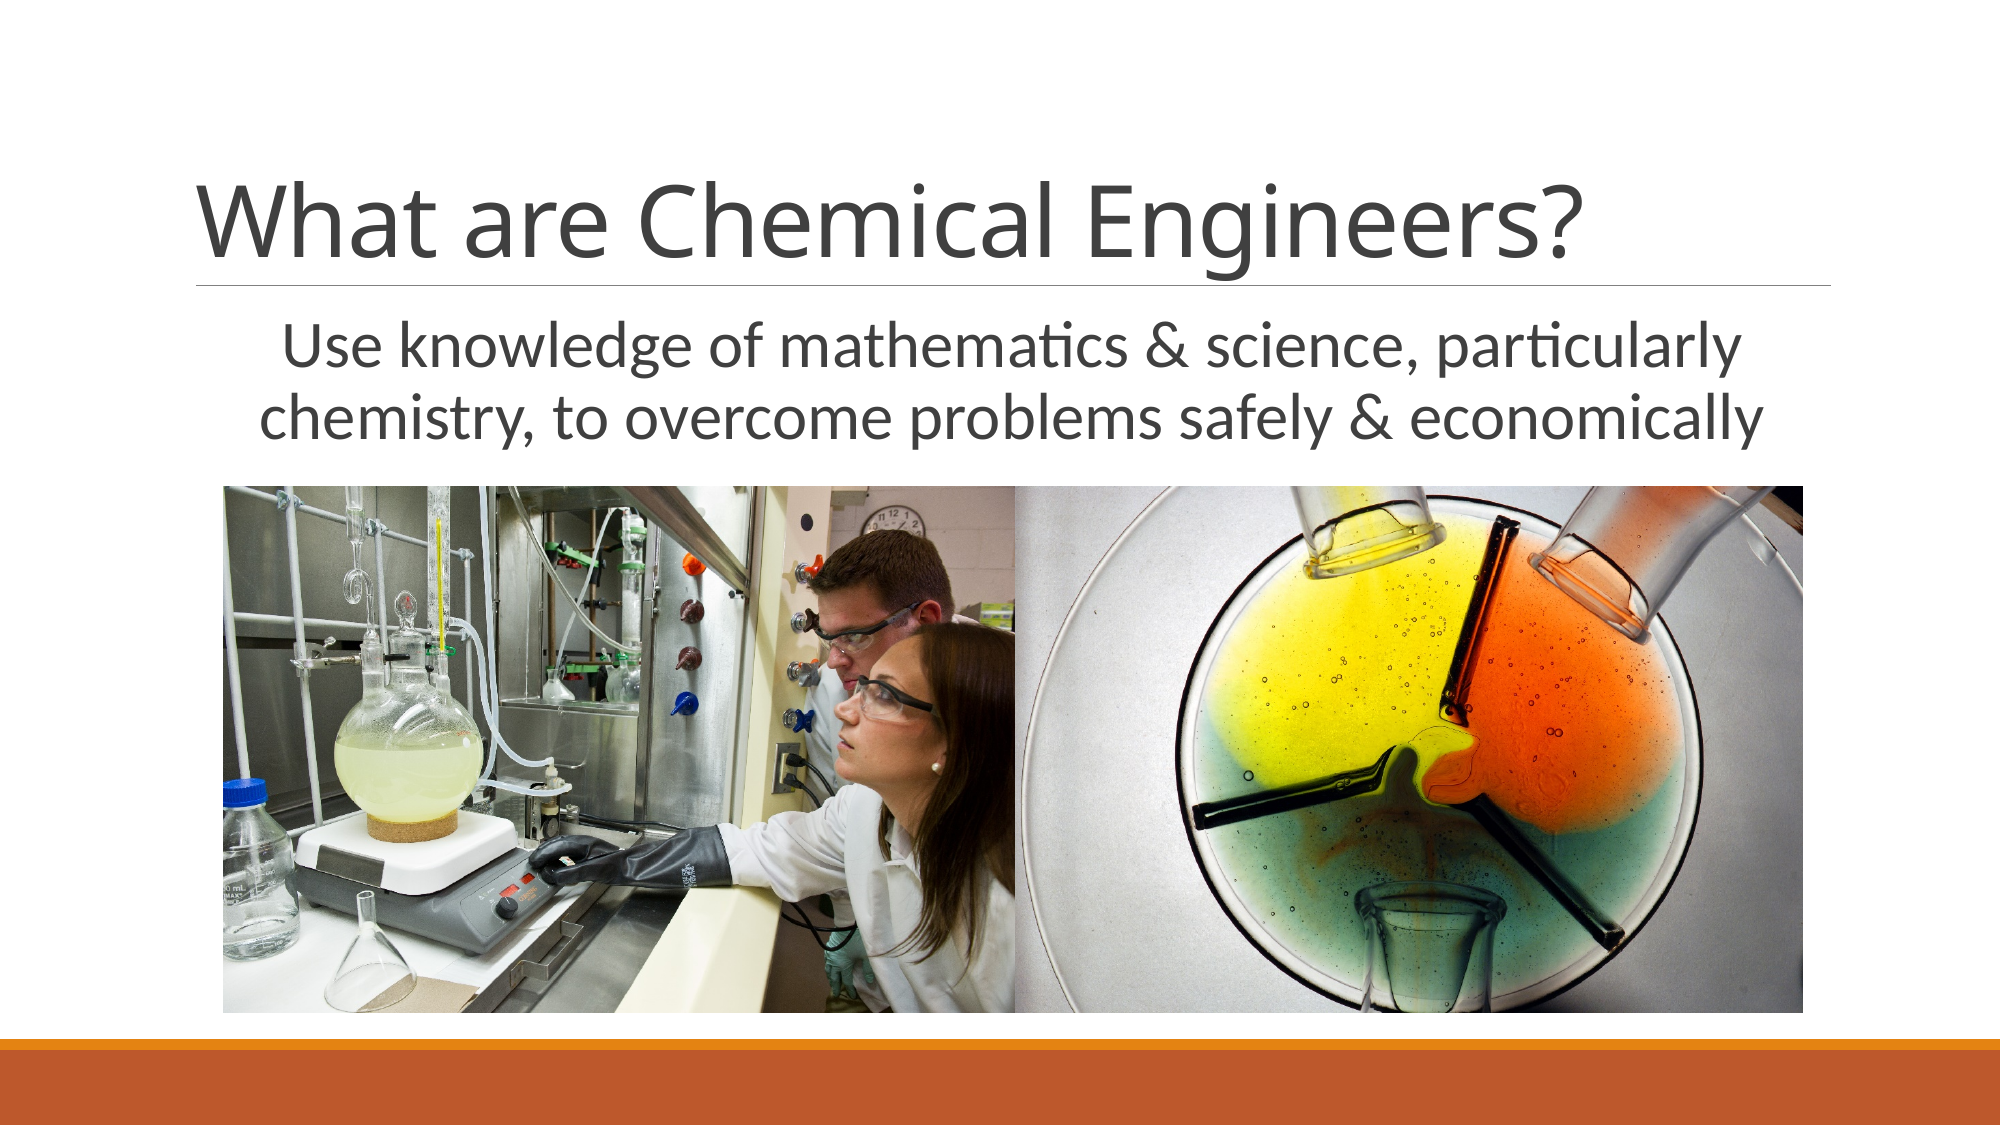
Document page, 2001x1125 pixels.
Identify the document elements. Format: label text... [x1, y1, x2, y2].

picture [222, 485, 1804, 1014]
list Use knowledge of mathematics & science, particularly chemistry, to overcome problems safely & economically [180, 302, 1830, 963]
title What are Chemical Engineers? [180, 47, 1830, 285]
